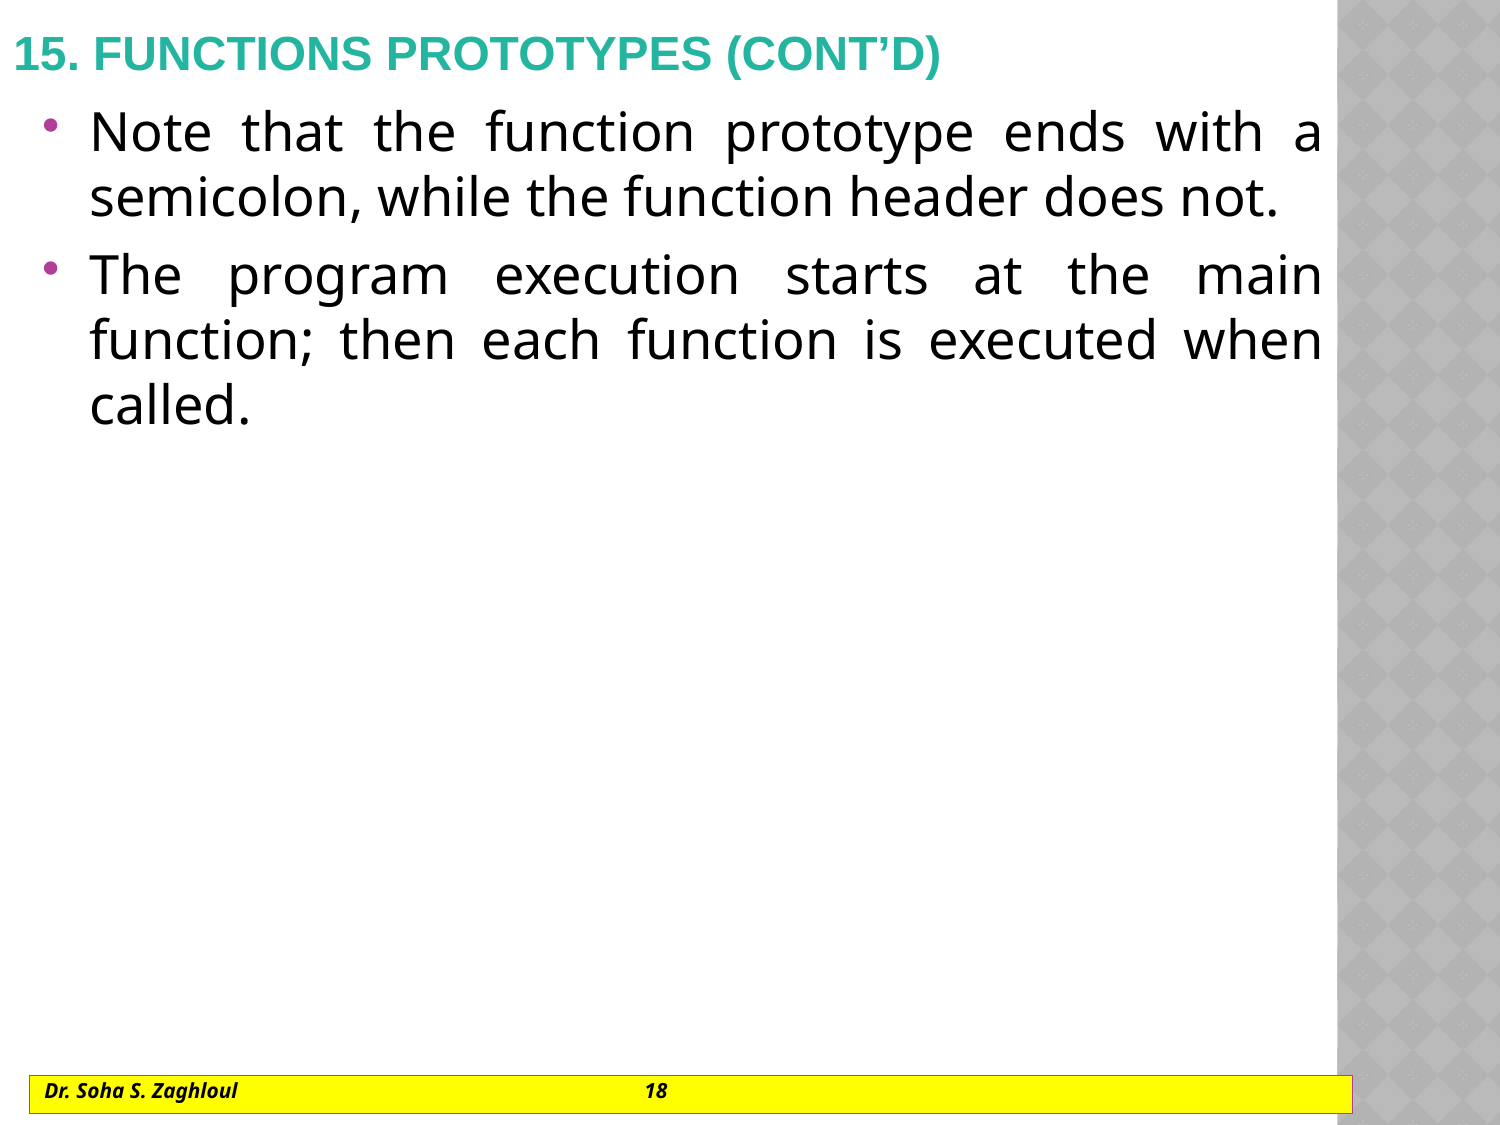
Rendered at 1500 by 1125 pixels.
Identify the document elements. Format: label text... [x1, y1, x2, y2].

title 15. Functions prototypes (cont’d) [5, 7, 1341, 81]
text_box Dr. Soha S. Zaghloul 18 [29, 1075, 1353, 1114]
list Note that the function prototype ends with a semicolon, while the function header does not. The program execution starts at the main function; then each function is executed when called. [29, 90, 1341, 1059]
